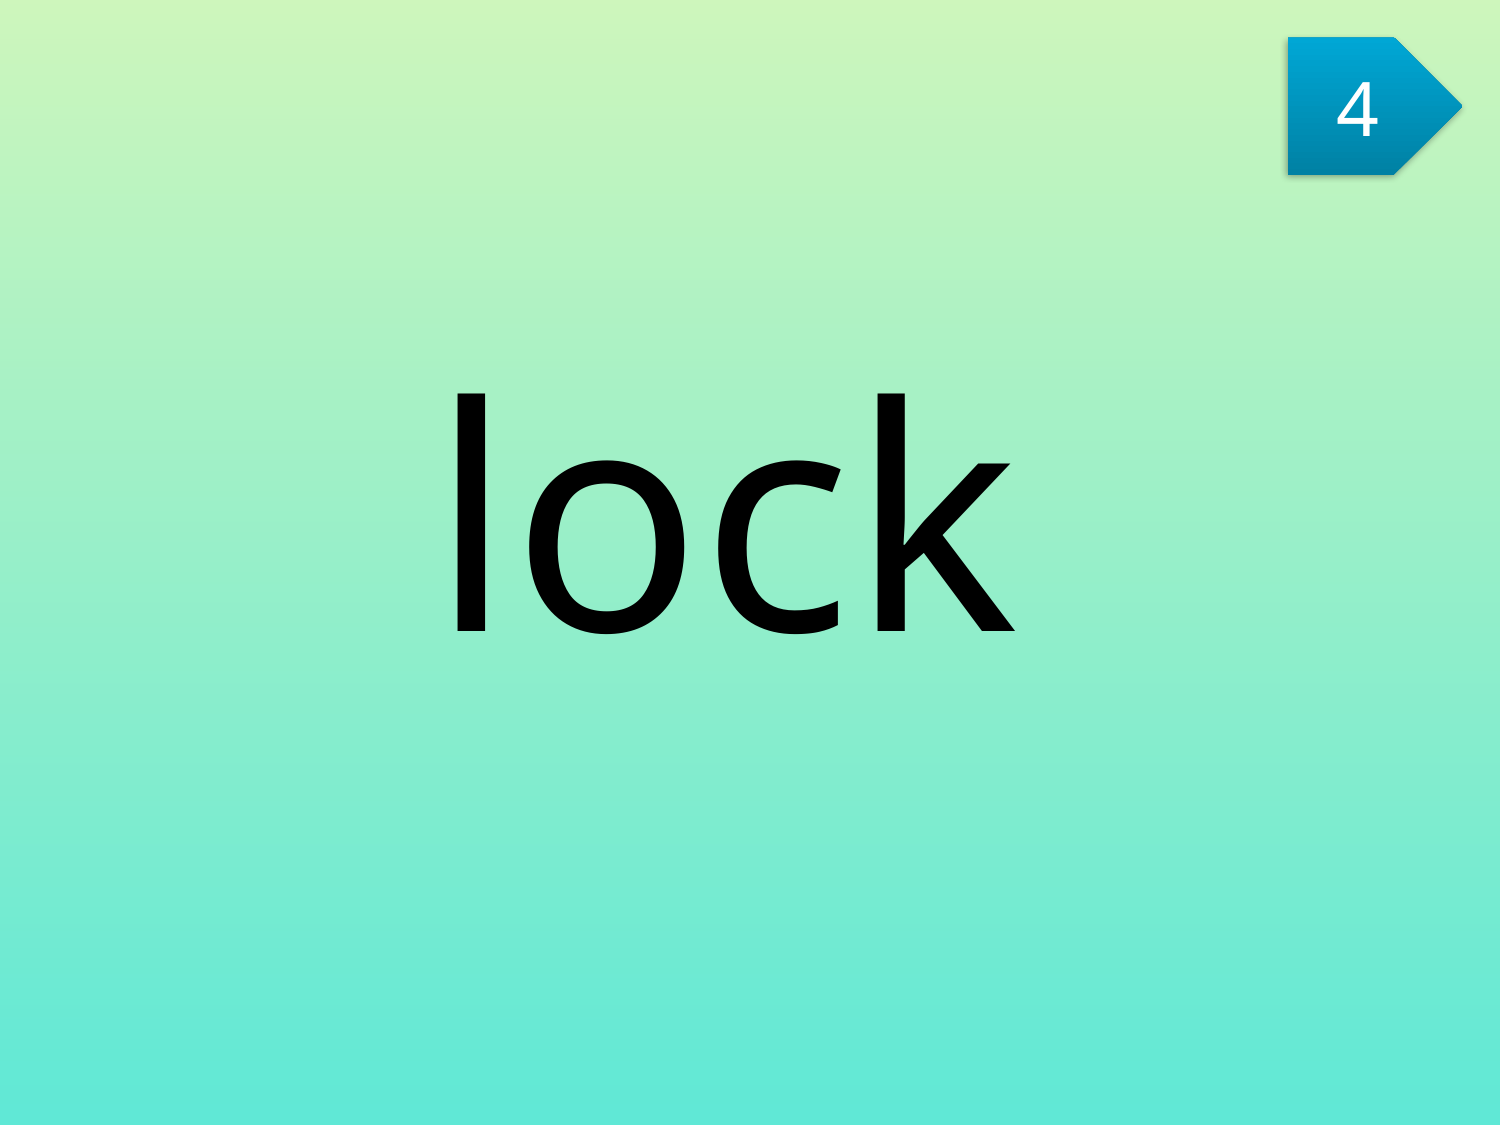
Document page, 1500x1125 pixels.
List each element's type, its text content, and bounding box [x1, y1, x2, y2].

title lock [50, 412, 1400, 600]
text_box 4 [1287, 37, 1463, 175]
